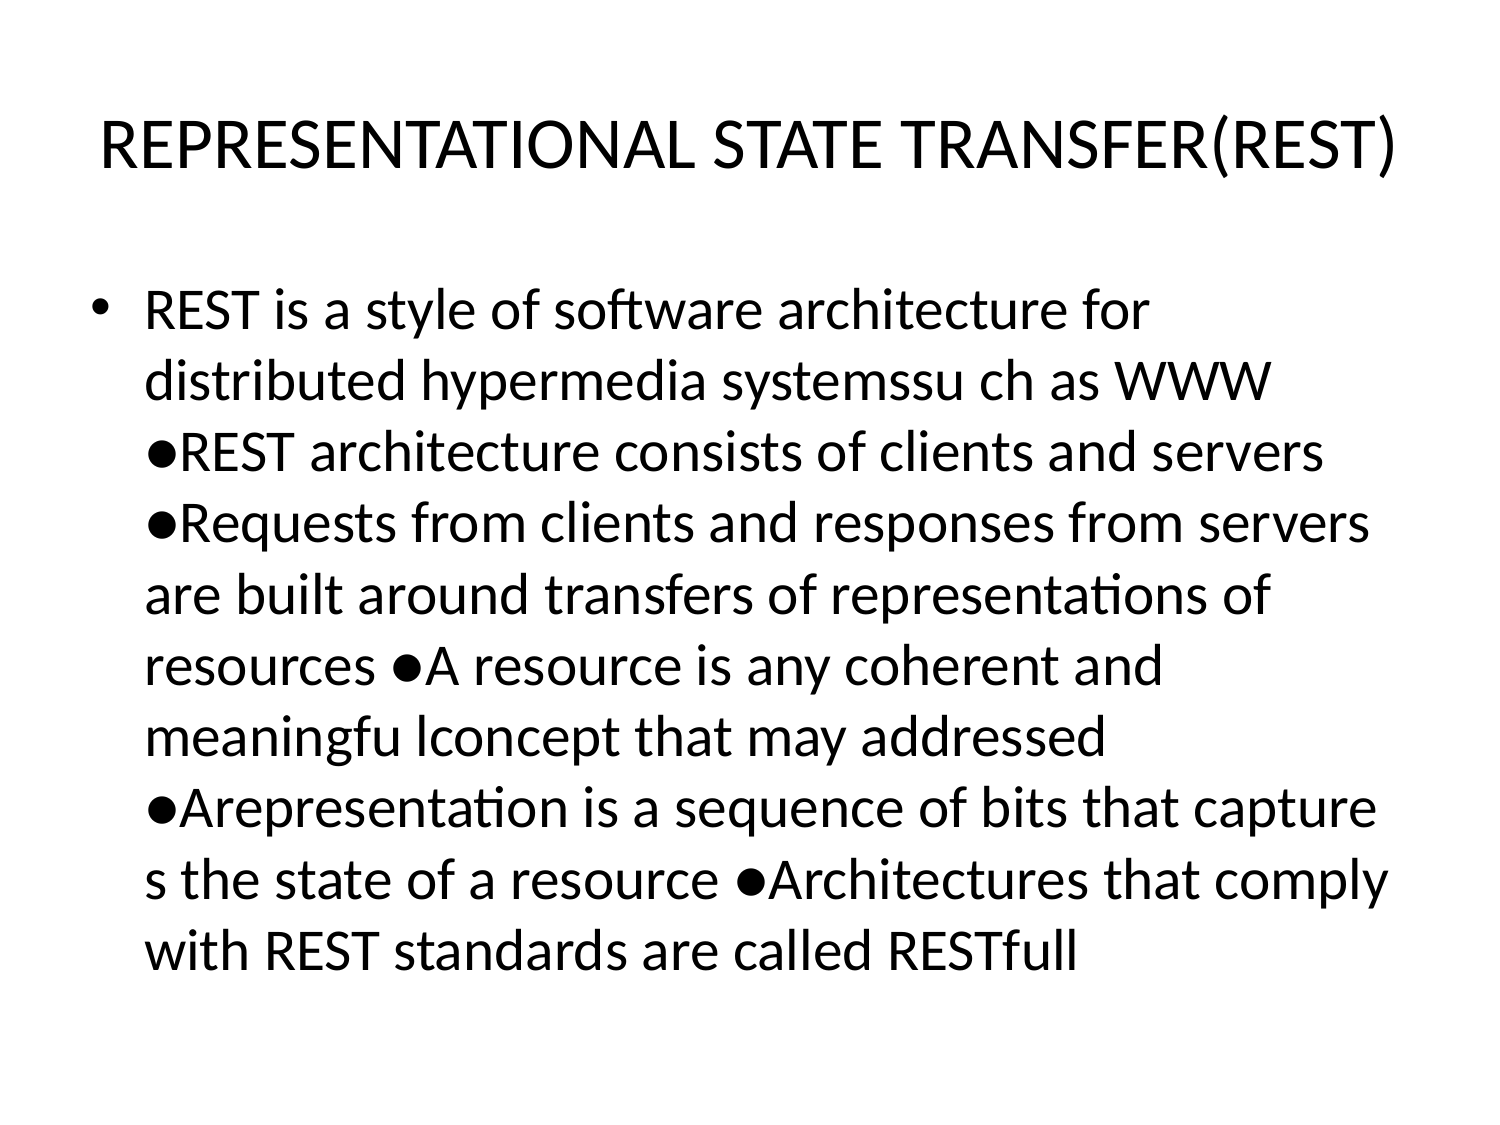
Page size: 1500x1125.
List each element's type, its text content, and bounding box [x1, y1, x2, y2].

title REPRESENTATIONAL STATE TRANSFER(REST) [75, 45, 1425, 233]
list REST is a style of software architecture for distributed hypermedia systemssu ch as WWW ●REST architecture consists of clients and servers ●Requests from clients and responses from servers are built around transfers of representations of resources ●A resource is any coherent and meaningfu lconcept that may addressed ●Arepresentation is a sequence of bits that capture s the state of a resource ●Architectures that comply with REST standards are called RESTfull [75, 262, 1425, 1005]
